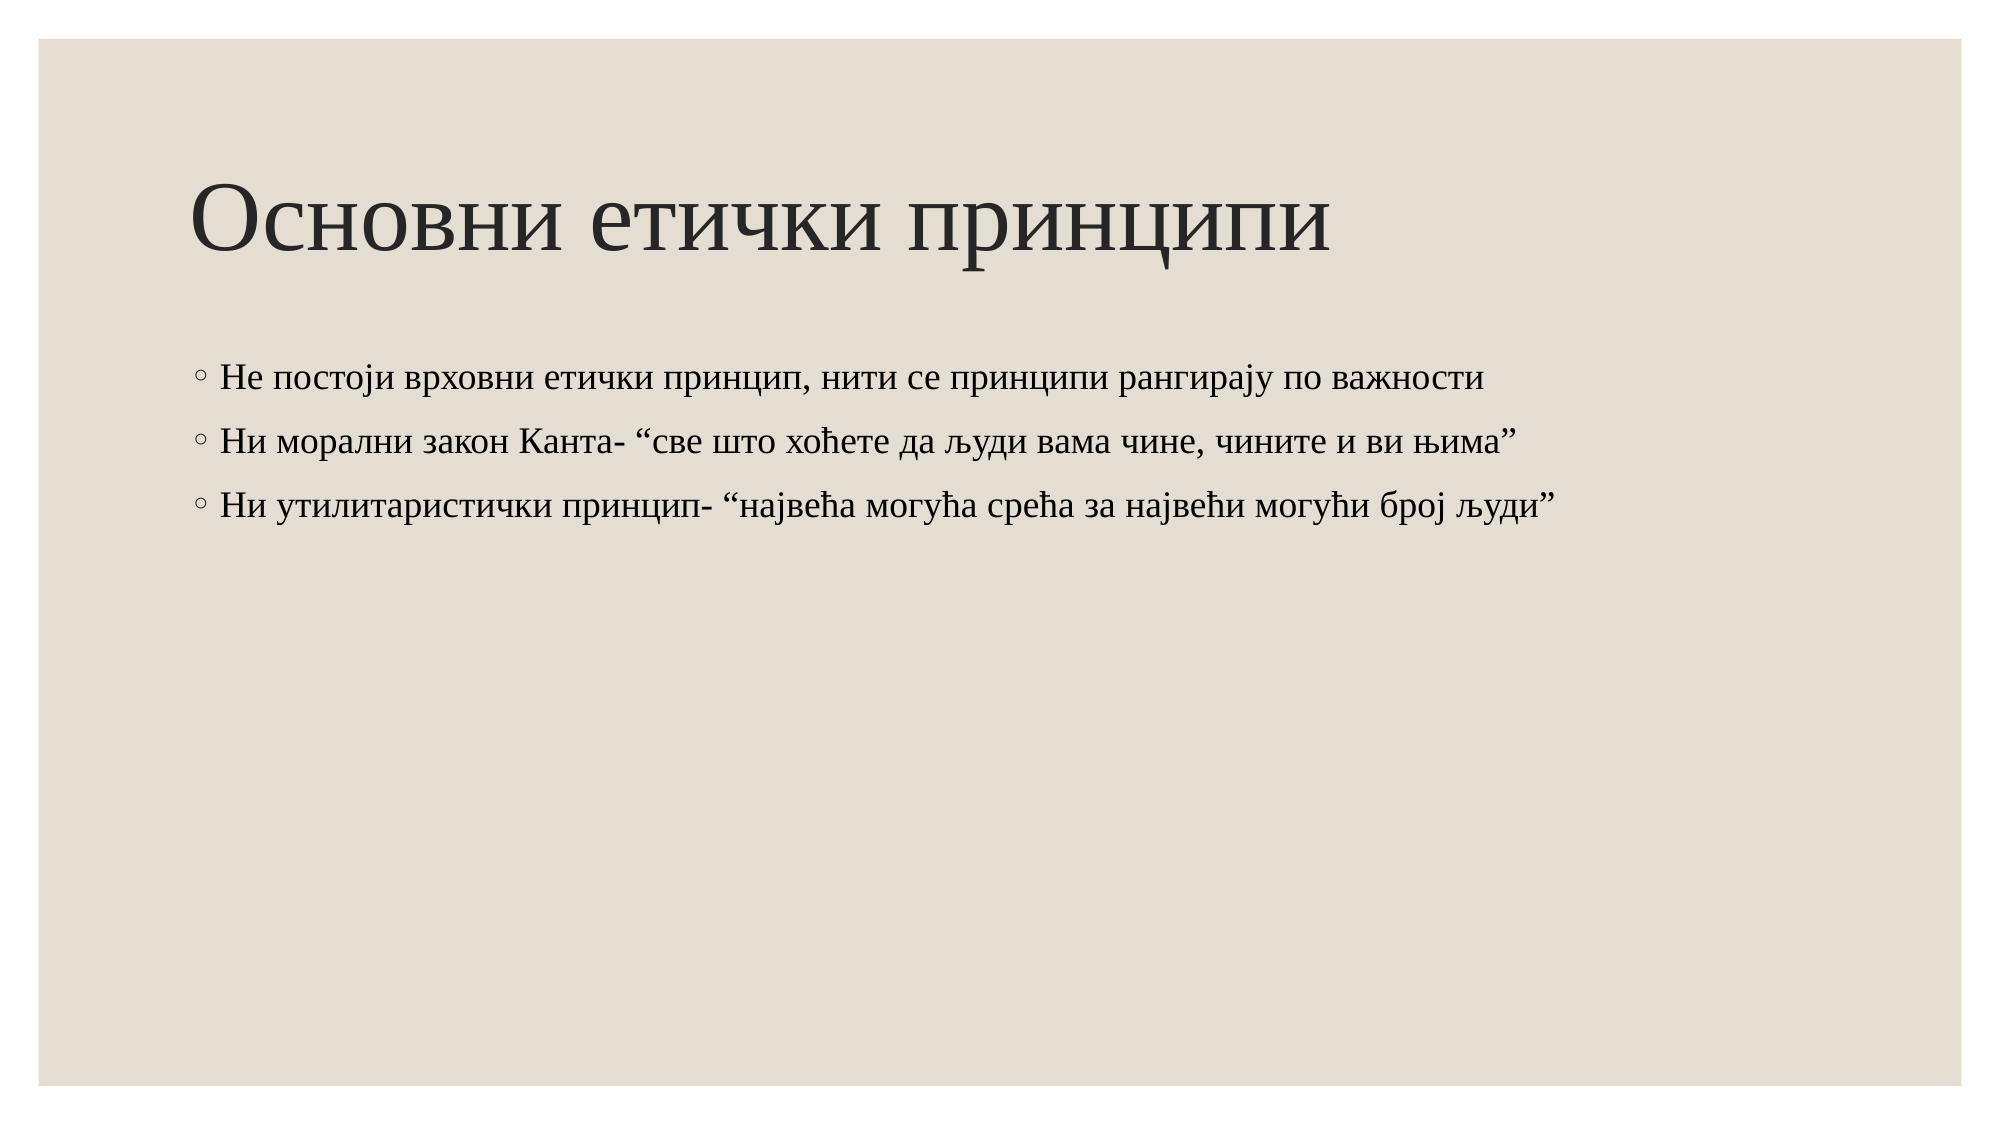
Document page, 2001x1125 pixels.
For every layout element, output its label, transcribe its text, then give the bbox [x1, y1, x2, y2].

list Не постоји врховни етички принцип, нити се принципи рангирају по важности Ни морални закон Канта- “све што хоћете да људи вама чине, чините и ви њима” Ни утилитаристички принцип- “највећа могућа срећа за највећи могући број људи” [174, 345, 1825, 990]
title Основни етички принципи [174, 105, 1825, 331]
